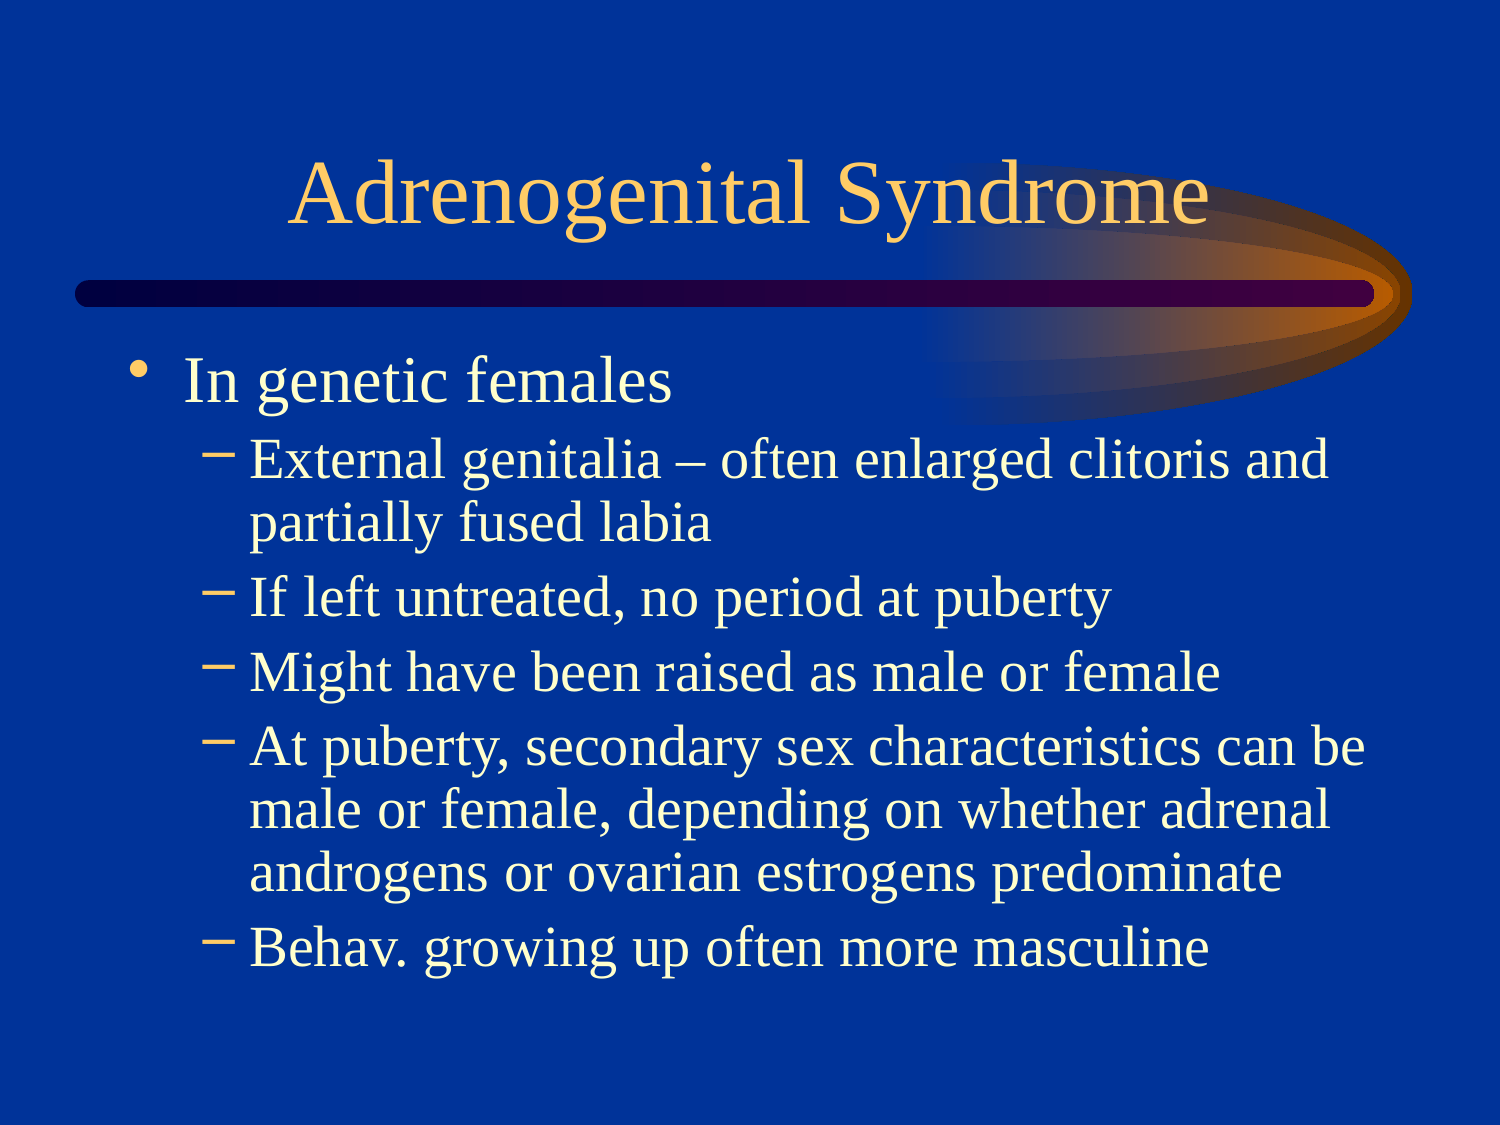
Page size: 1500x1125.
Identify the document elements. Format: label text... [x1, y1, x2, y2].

list In genetic females External genitalia – often enlarged clitoris and partially fused labia If left untreated, no period at puberty Might have been raised as male or female At puberty, secondary sex characteristics can be male or female, depending on whether adrenal androgens or ovarian estrogens predominate Behav. growing up often more masculine [112, 337, 1388, 1013]
title Adrenogenital Syndrome [112, 62, 1388, 251]
